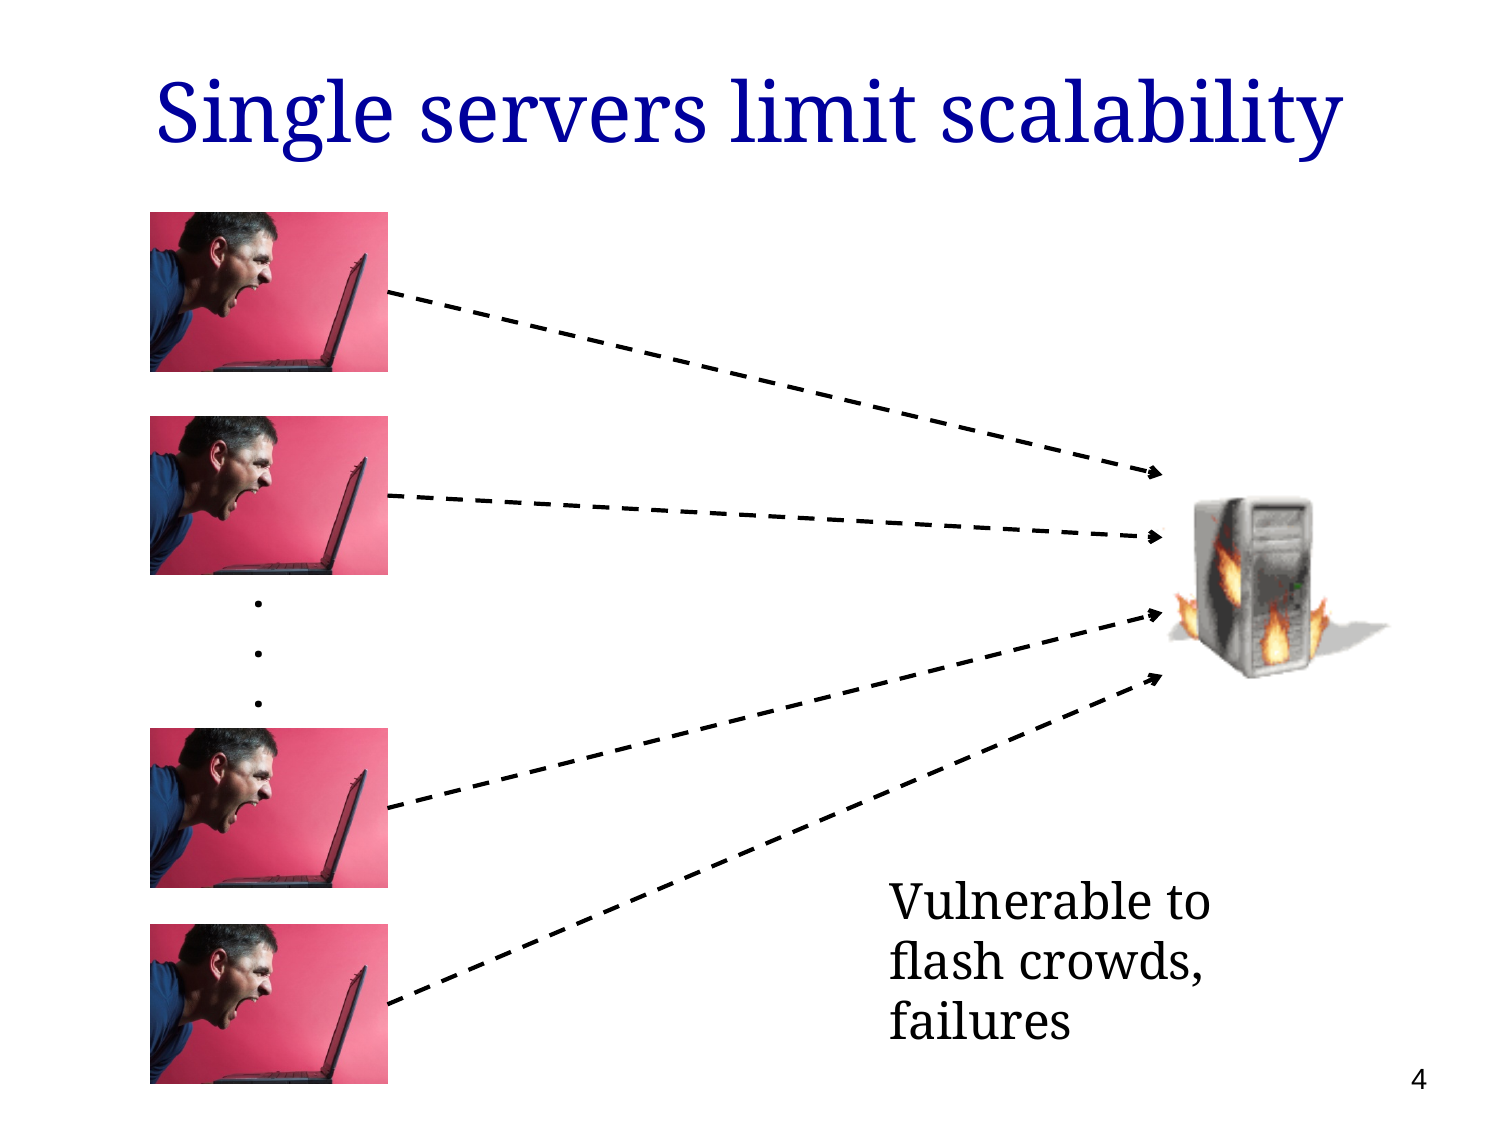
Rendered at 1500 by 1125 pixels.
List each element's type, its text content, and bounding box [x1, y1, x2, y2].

picture [149, 212, 388, 372]
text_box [387, 674, 1163, 1005]
title Single servers limit scalability [37, 37, 1463, 181]
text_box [387, 612, 1163, 674]
picture [1124, 437, 1401, 713]
text_box . . . [237, 584, 300, 724]
picture [149, 415, 388, 576]
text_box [387, 495, 1163, 538]
picture [149, 924, 388, 1084]
picture [149, 728, 387, 888]
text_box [387, 291, 1163, 476]
text_box Vulnerable to flash crowds, failures [874, 862, 1338, 1058]
slide_number 4 [1092, 1024, 1443, 1103]
